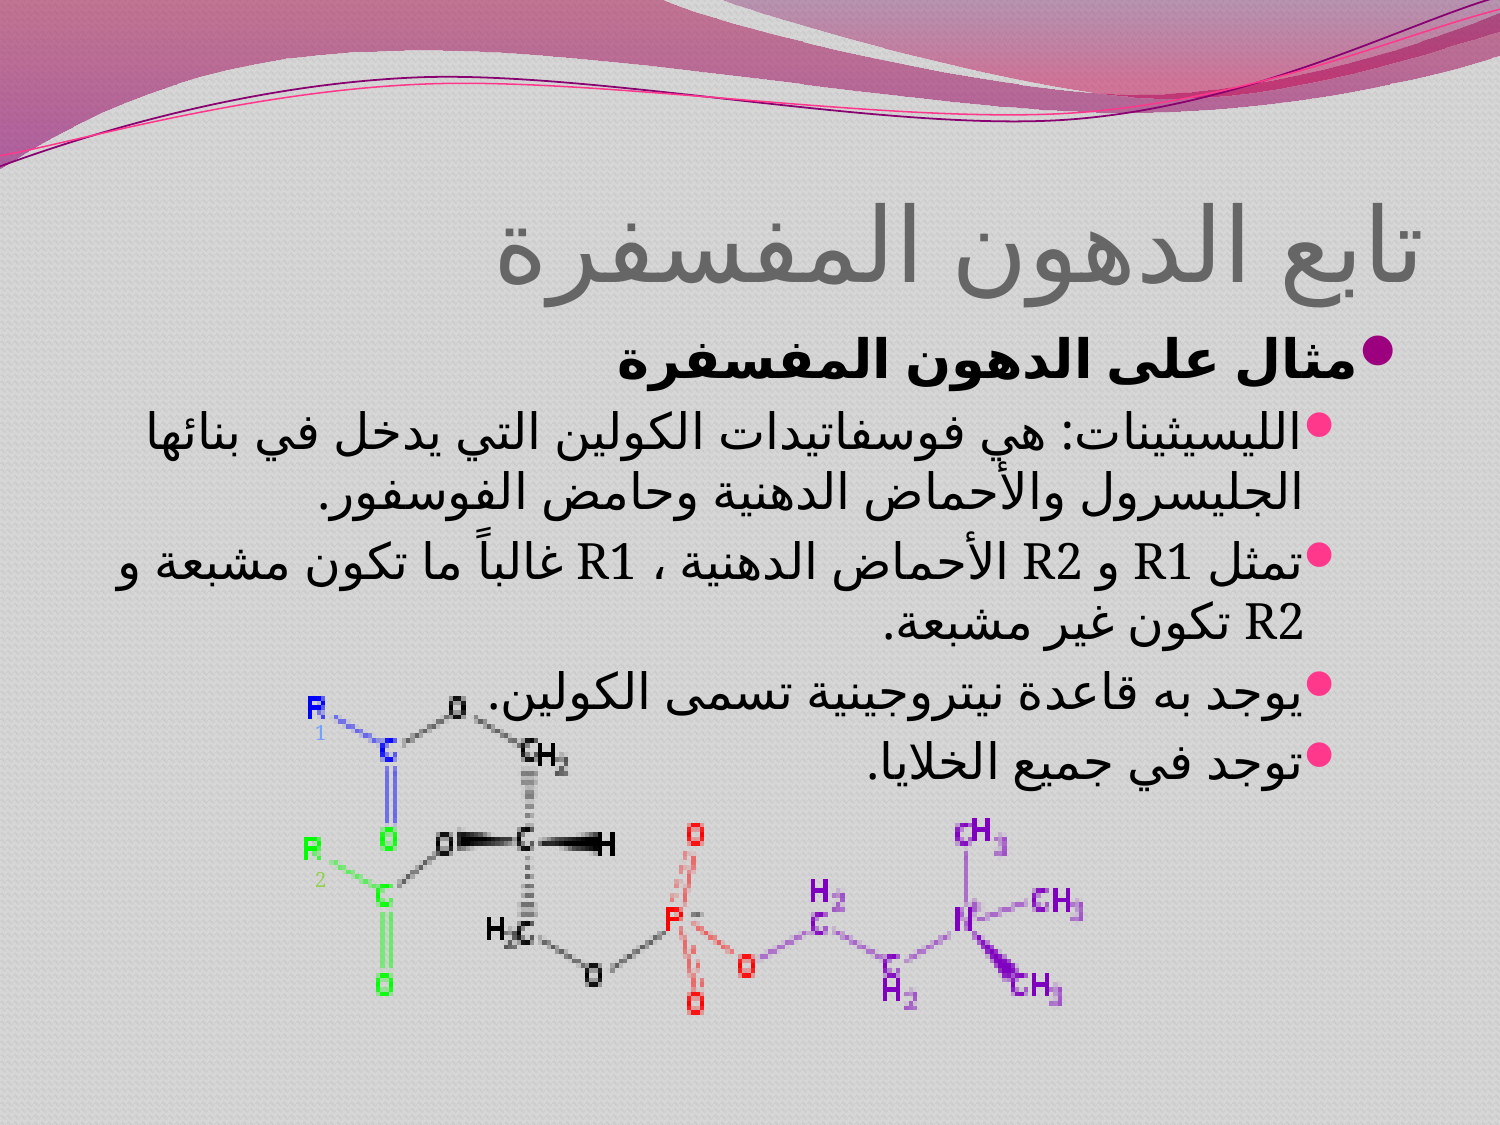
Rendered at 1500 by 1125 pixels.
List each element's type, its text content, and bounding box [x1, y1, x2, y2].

picture [299, 687, 1088, 1026]
title تابع الدهون المفسفرة [75, 115, 1425, 303]
list مثال على الدهون المفسفرة الليسيثينات: هي فوسفاتيدات الكولين التي يدخل في بنائها الجليسرول والأحماض الدهنية وحامض الفوسفور. تمثل R1 و R2 الأحماض الدهنية ، R1 غالباً ما تكون مشبعة و R2 تكون غير مشبعة. يوجد به قاعدة نيتروجينية تسمى الكولين. توجد في جميع الخلايا. [75, 317, 1425, 1038]
